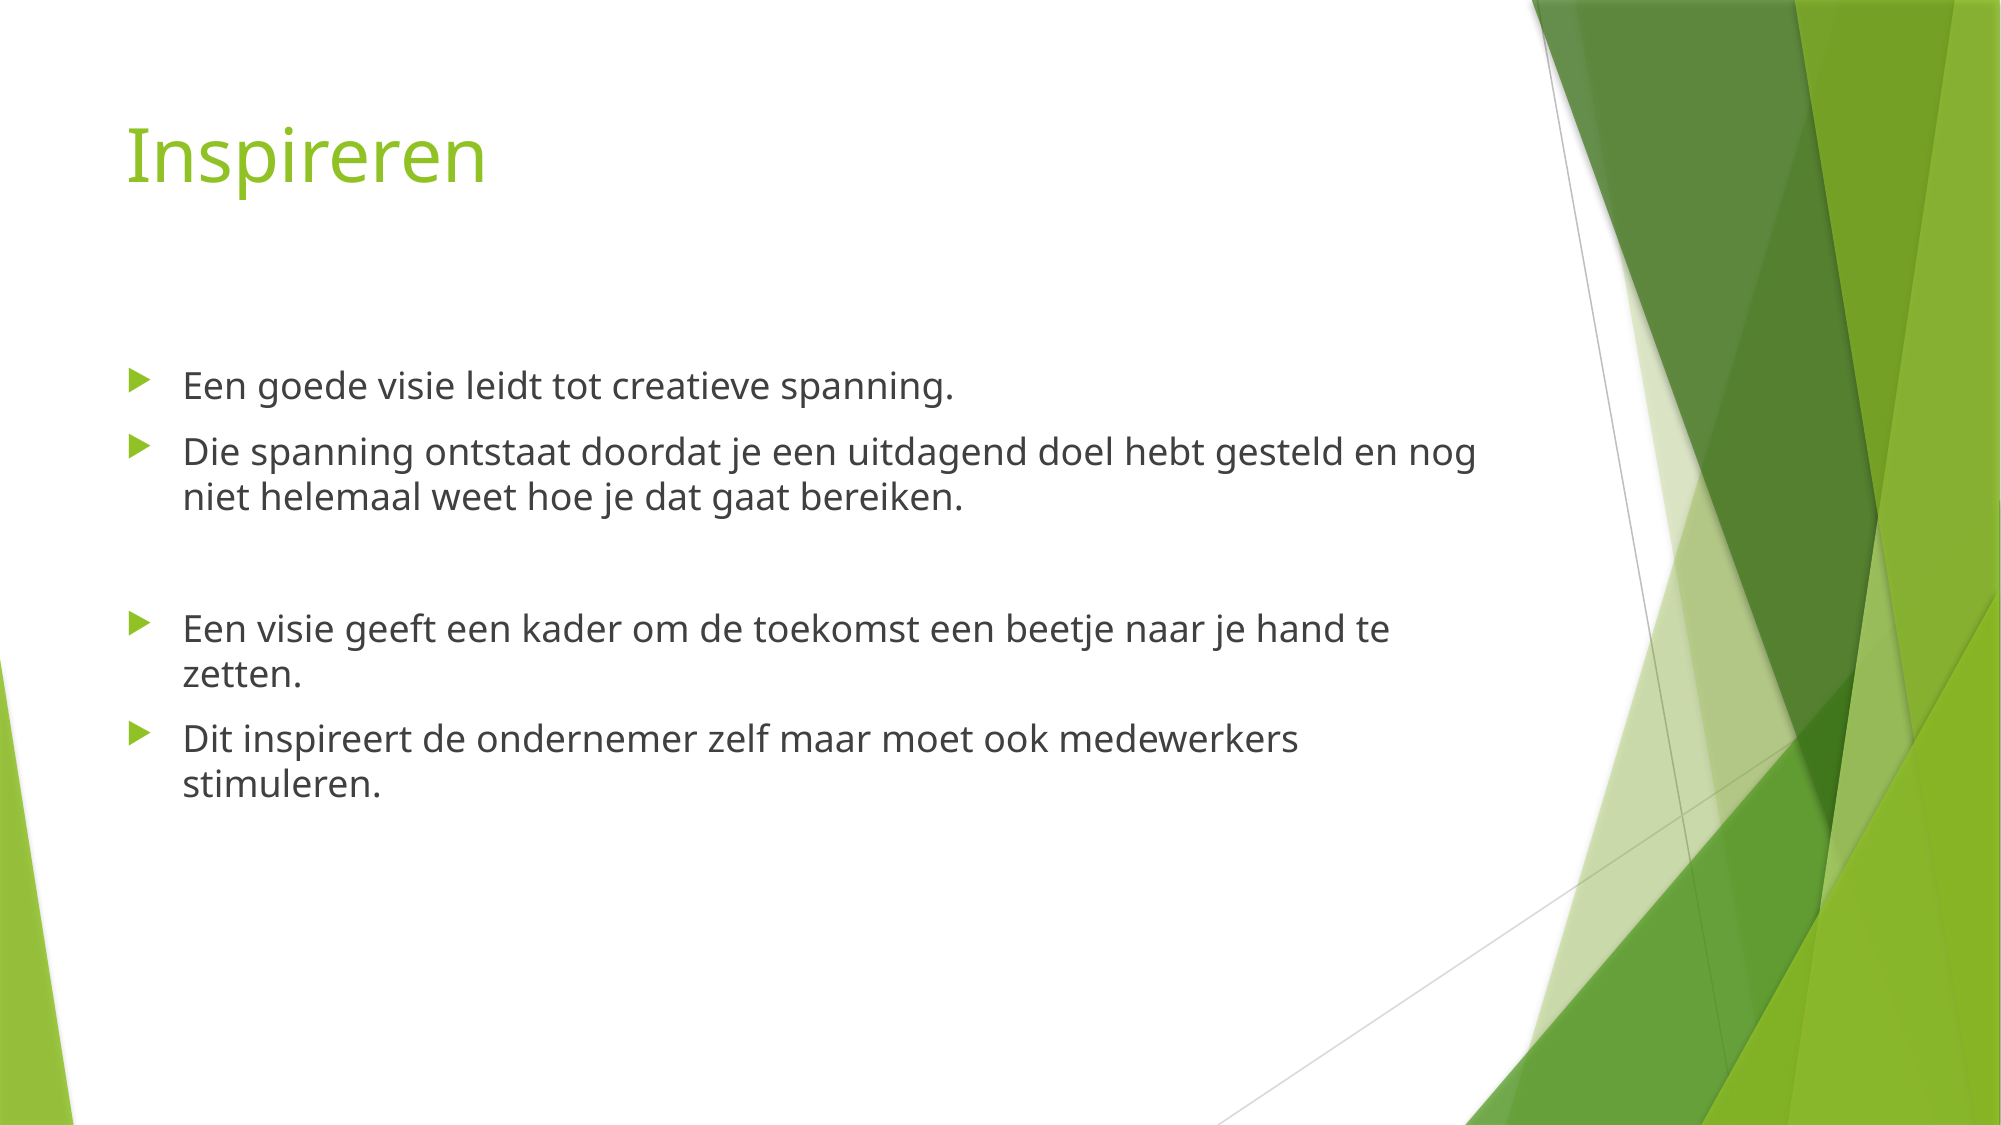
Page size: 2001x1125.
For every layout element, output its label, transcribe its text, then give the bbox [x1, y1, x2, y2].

list Een goede visie leidt tot creatieve spanning. Die spanning ontstaat doordat je een uitdagend doel hebt gesteld en nog niet helemaal weet hoe je dat gaat bereiken. Een visie geeft een kader om de toekomst een beetje naar je hand te zetten. Dit inspireert de ondernemer zelf maar moet ook medewerkers stimuleren. [111, 354, 1522, 992]
title Inspireren [111, 99, 1522, 317]
